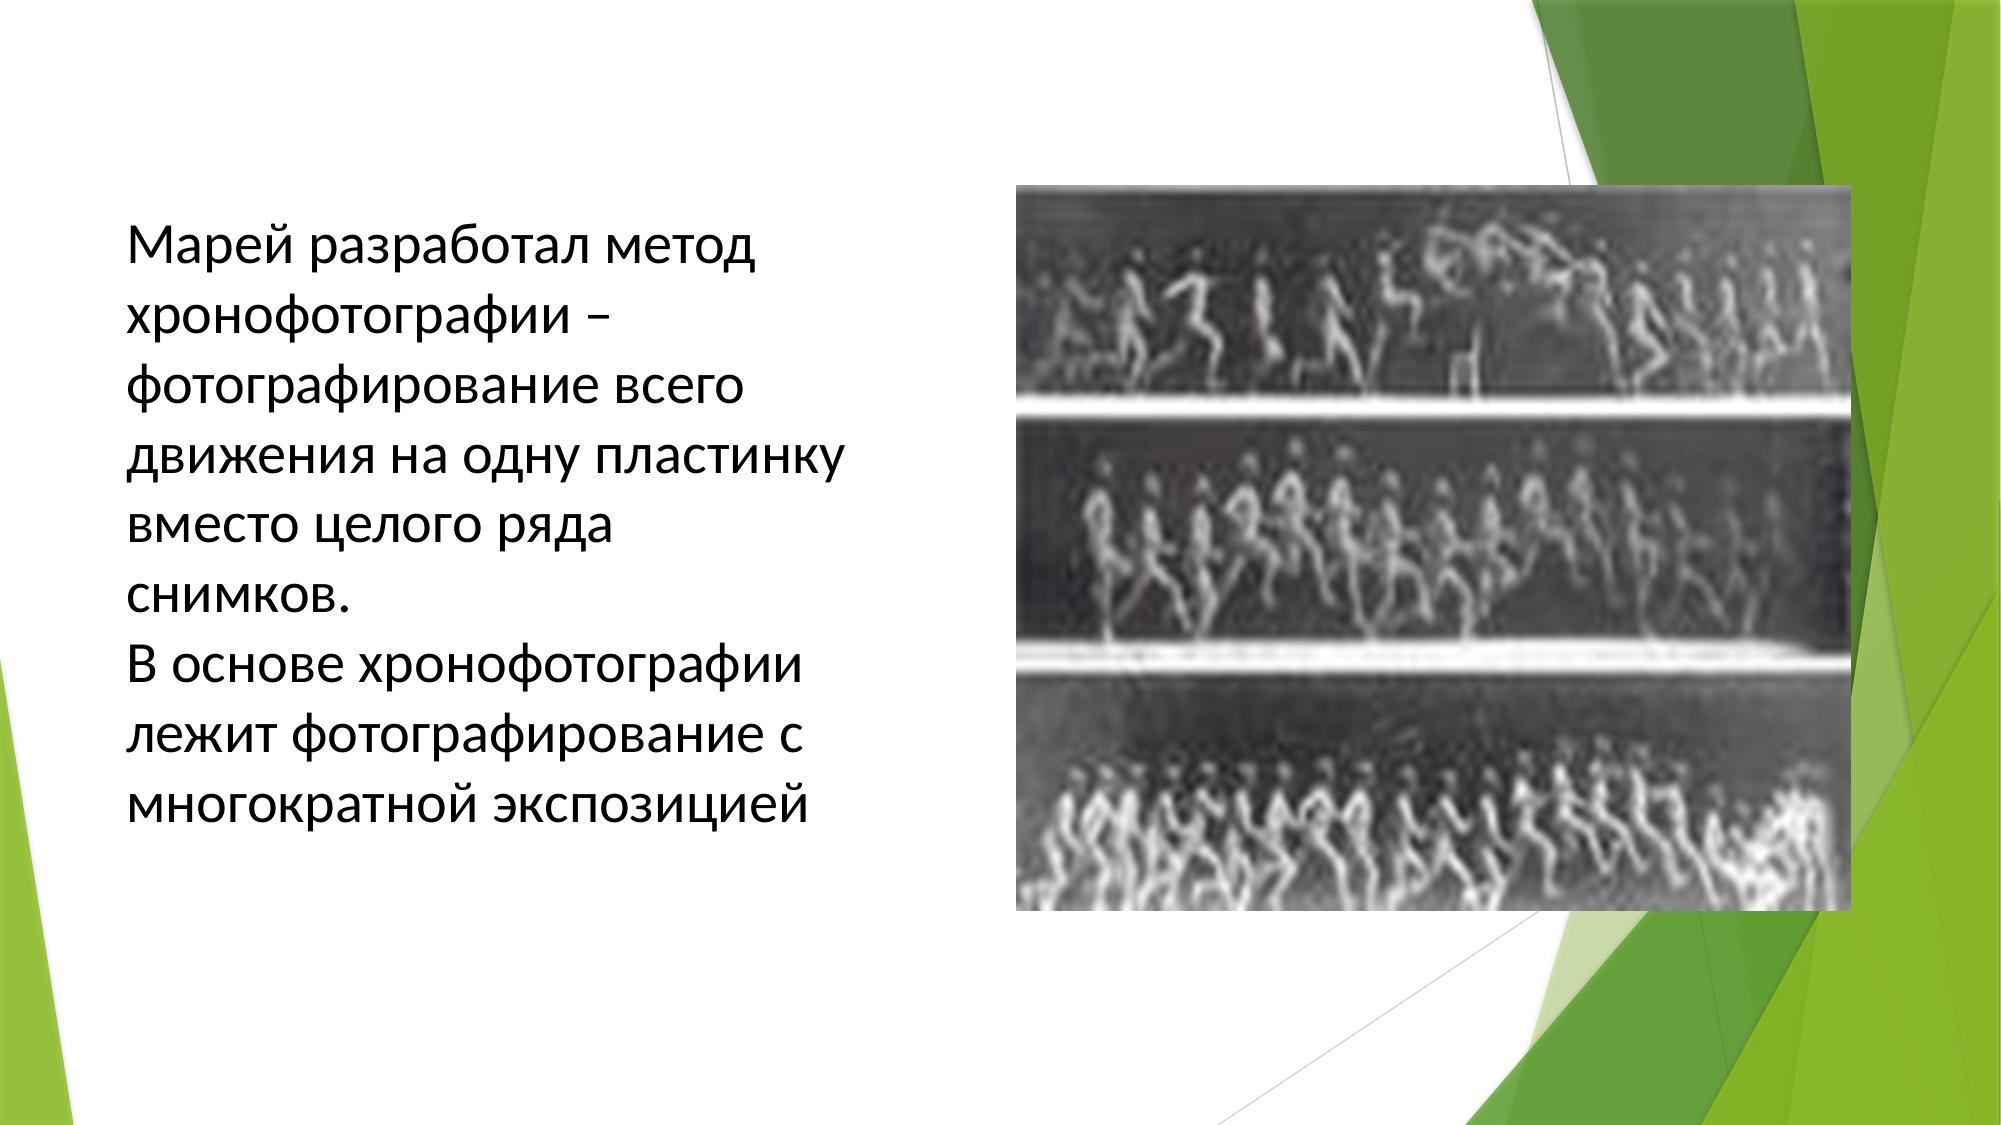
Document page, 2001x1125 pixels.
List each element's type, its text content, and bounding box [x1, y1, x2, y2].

picture [1015, 184, 1851, 911]
list Марей разработал метод хронофотографии – фотографирование всего движения на одну пластинку вместо целого ряда снимков. В основе хронофотографии лежит фотографирование с многократной экспозицией [111, 197, 866, 991]
